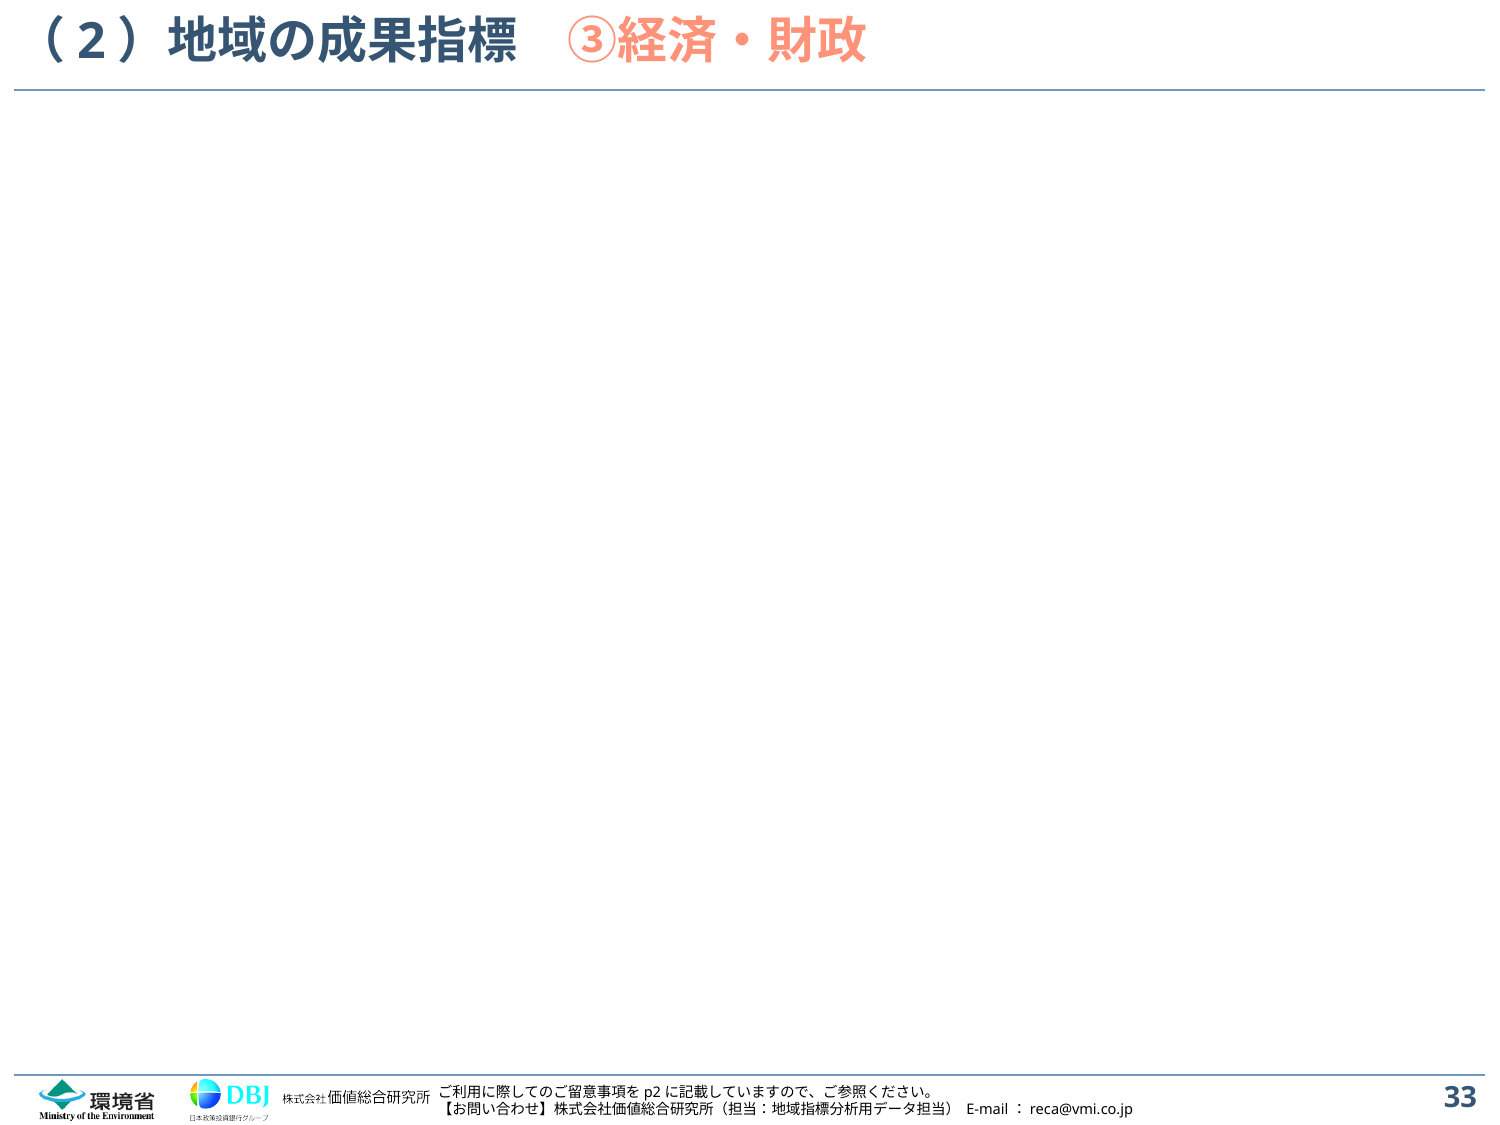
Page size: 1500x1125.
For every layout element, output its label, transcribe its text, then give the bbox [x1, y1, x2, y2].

slide_number 33 [1427, 1070, 1493, 1112]
picture [36, 1079, 157, 1124]
title （2）地域の成果指標 ③経済・財政 [0, 0, 1500, 87]
picture [186, 1076, 434, 1125]
